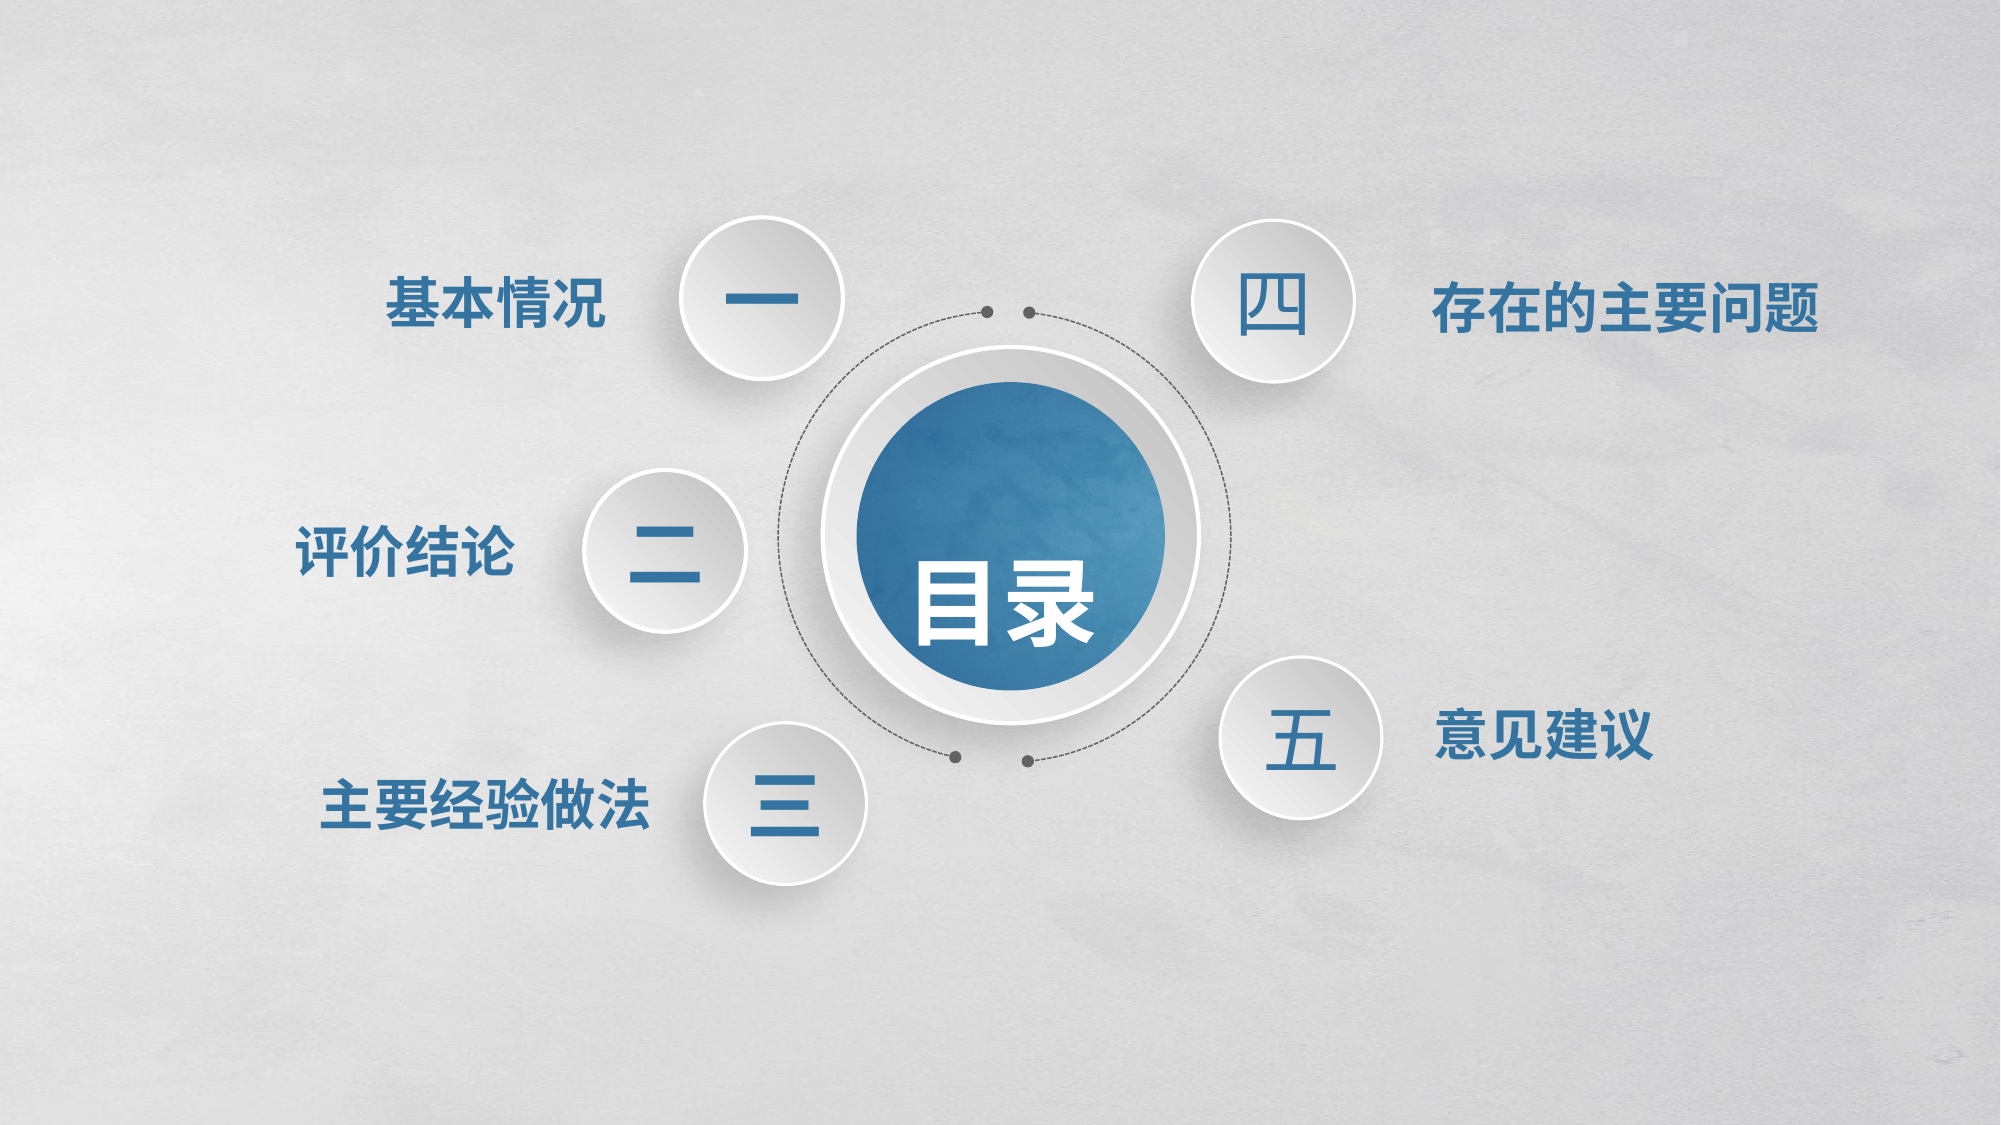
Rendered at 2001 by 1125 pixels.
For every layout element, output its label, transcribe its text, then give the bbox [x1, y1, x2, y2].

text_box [1219, 656, 1383, 819]
text_box 存在的主要问题 [1417, 265, 1836, 347]
text_box 意见建议 [1418, 692, 1671, 774]
text_box 基本情况 [370, 260, 623, 343]
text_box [1192, 219, 1355, 383]
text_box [583, 469, 747, 632]
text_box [704, 722, 867, 885]
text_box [680, 217, 844, 380]
picture [0, 0, 2001, 1125]
text_box 评价结论 [279, 509, 532, 592]
text_box 主要经验做法 [304, 762, 667, 844]
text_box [777, 311, 1232, 763]
